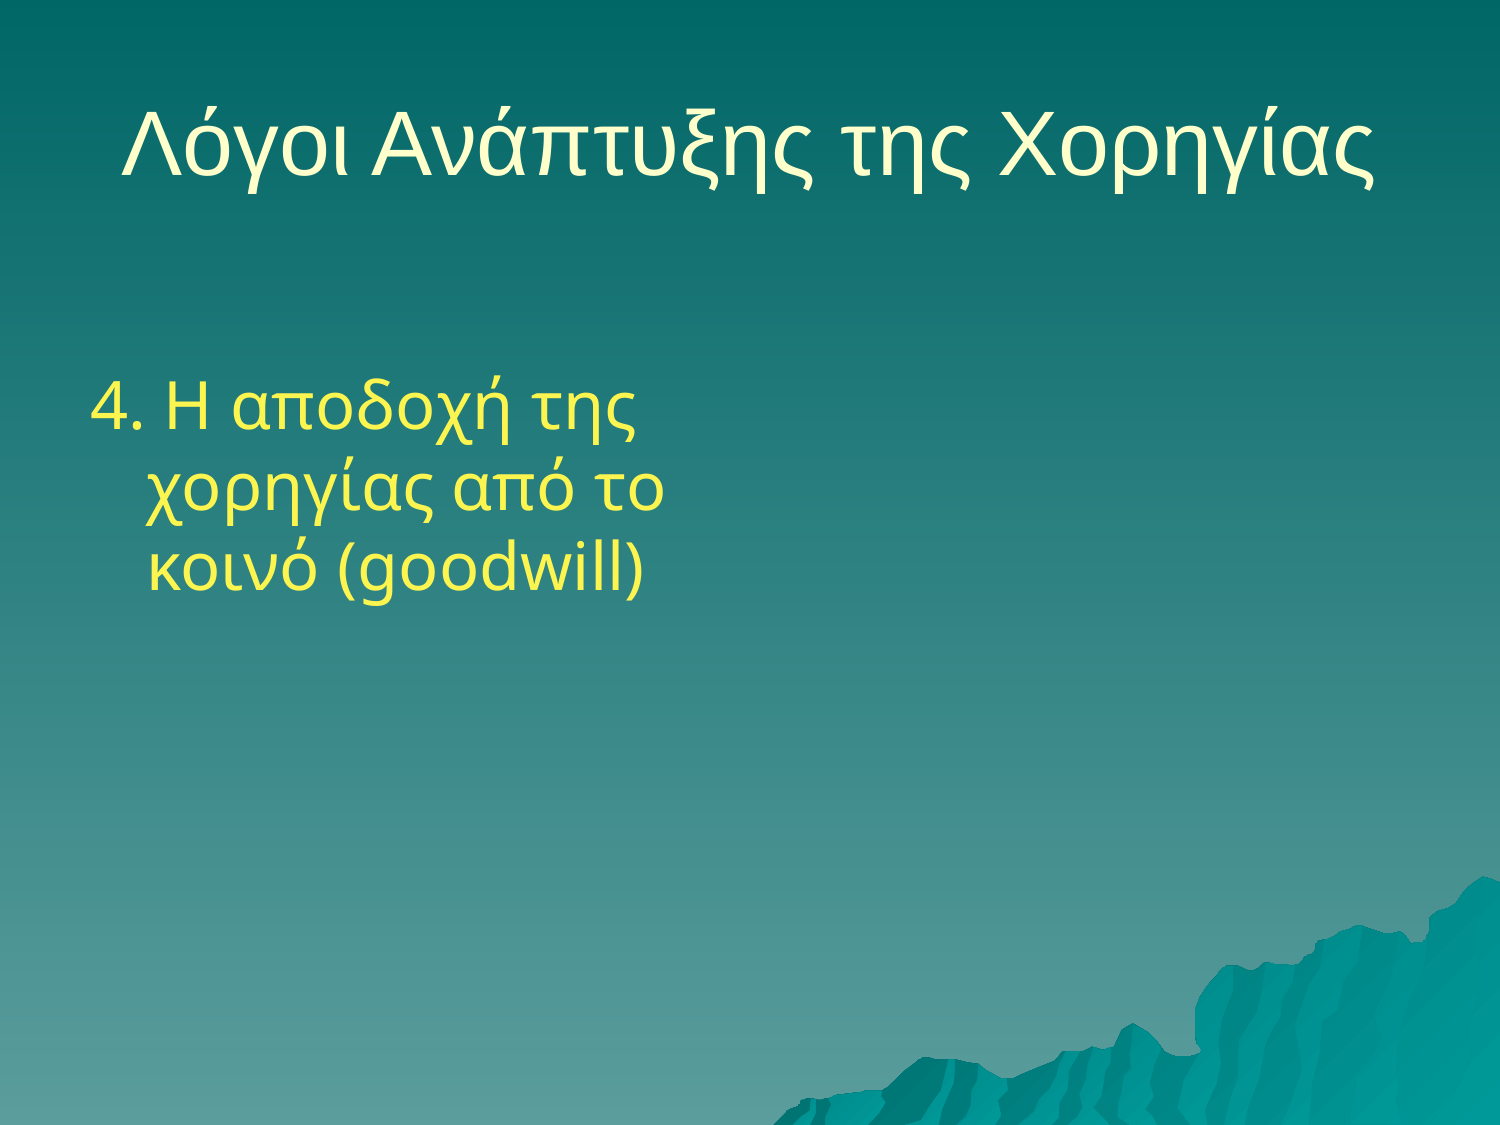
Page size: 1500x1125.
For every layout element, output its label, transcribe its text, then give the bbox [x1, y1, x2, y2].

title Λόγοι Ανάπτυξης της Χορηγίας [74, 45, 1426, 233]
list 4. Η αποδοχή της χορηγίας από το κοινό (goodwill) [74, 262, 834, 1006]
